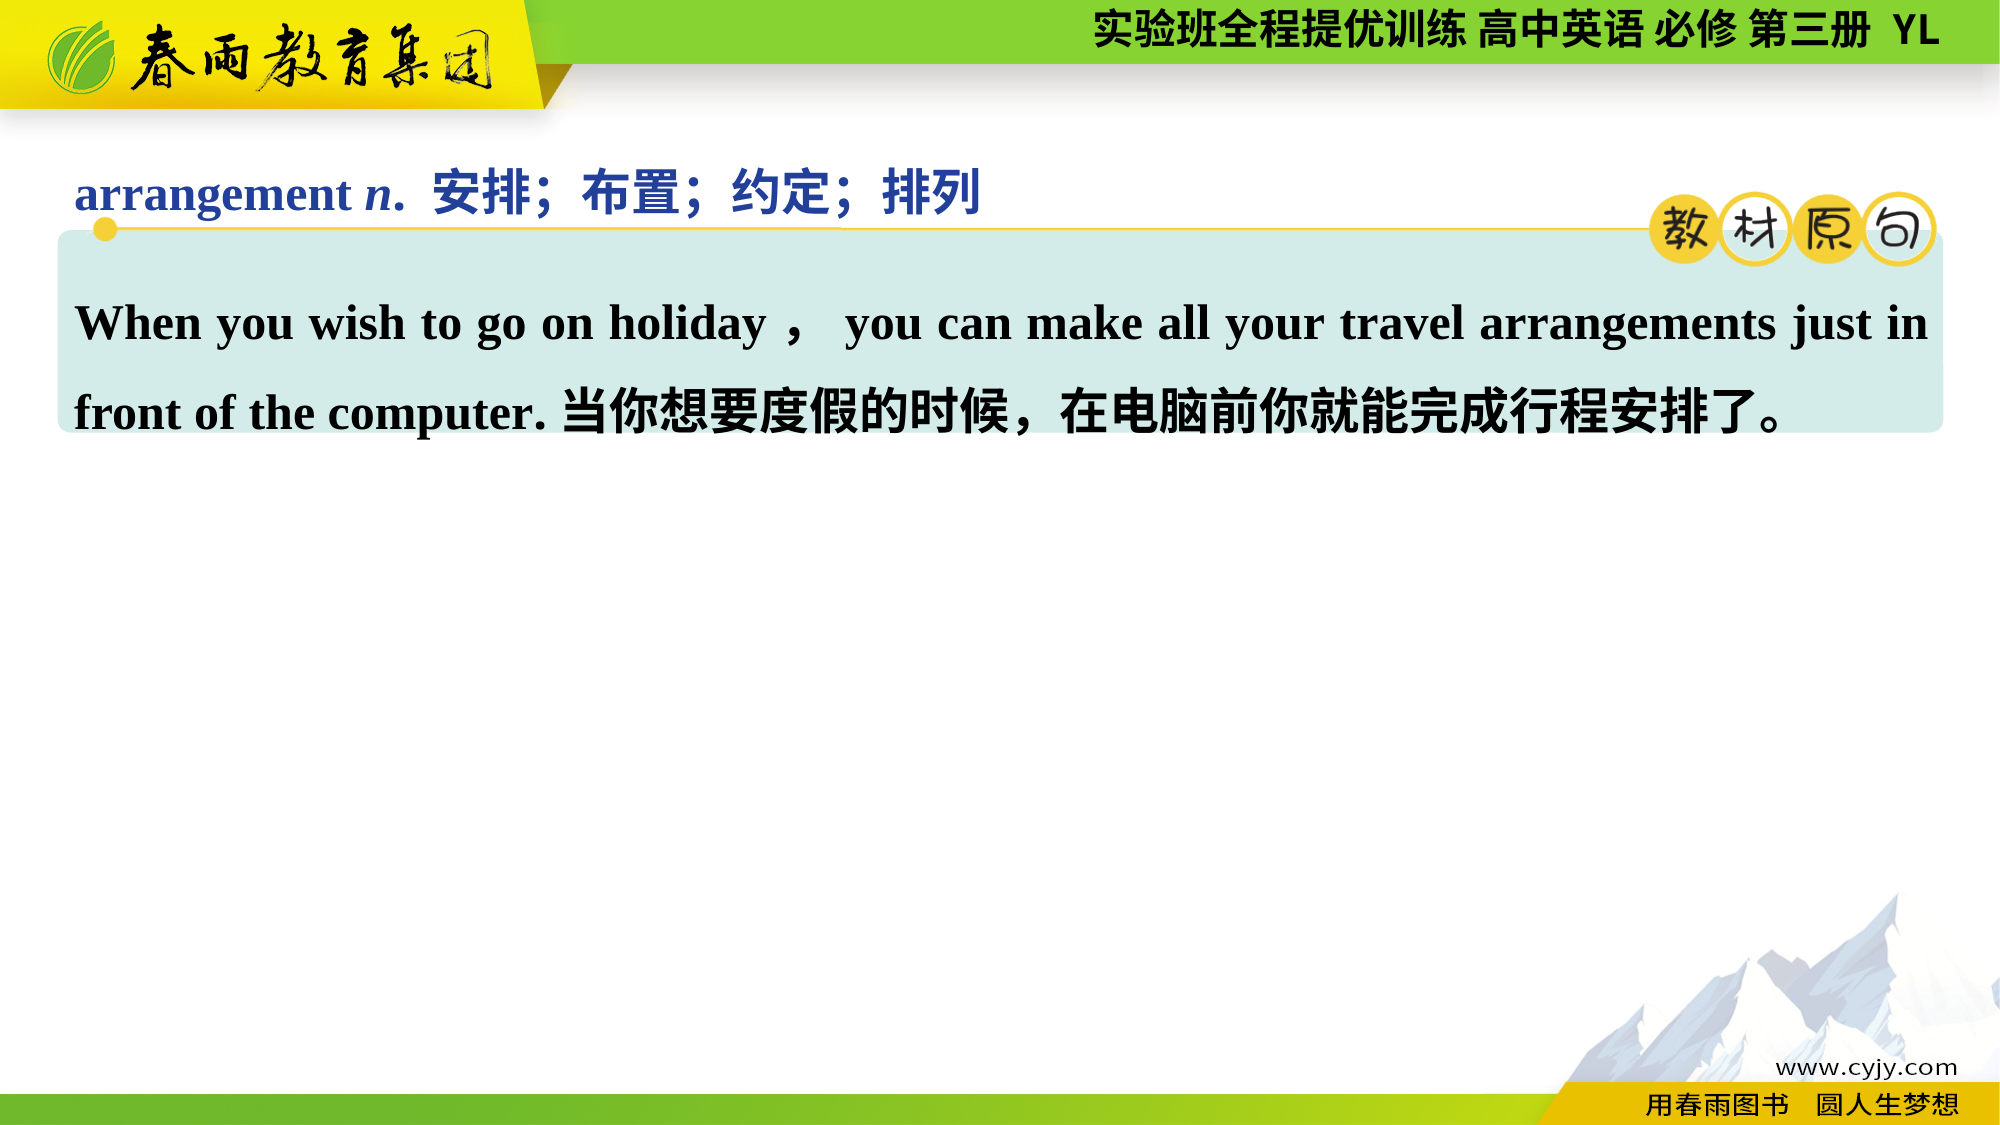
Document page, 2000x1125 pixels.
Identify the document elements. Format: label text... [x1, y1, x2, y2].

list arrangement n. 安排；布置；约定；排列 When you wish to go on holiday，you can make all your travel arrangements just in front of the computer.当你想要度假的时候，在电脑前你就能完成行程安排了。 [59, 122, 1944, 450]
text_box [87, 182, 1938, 269]
picture [0, 0, 2000, 1125]
